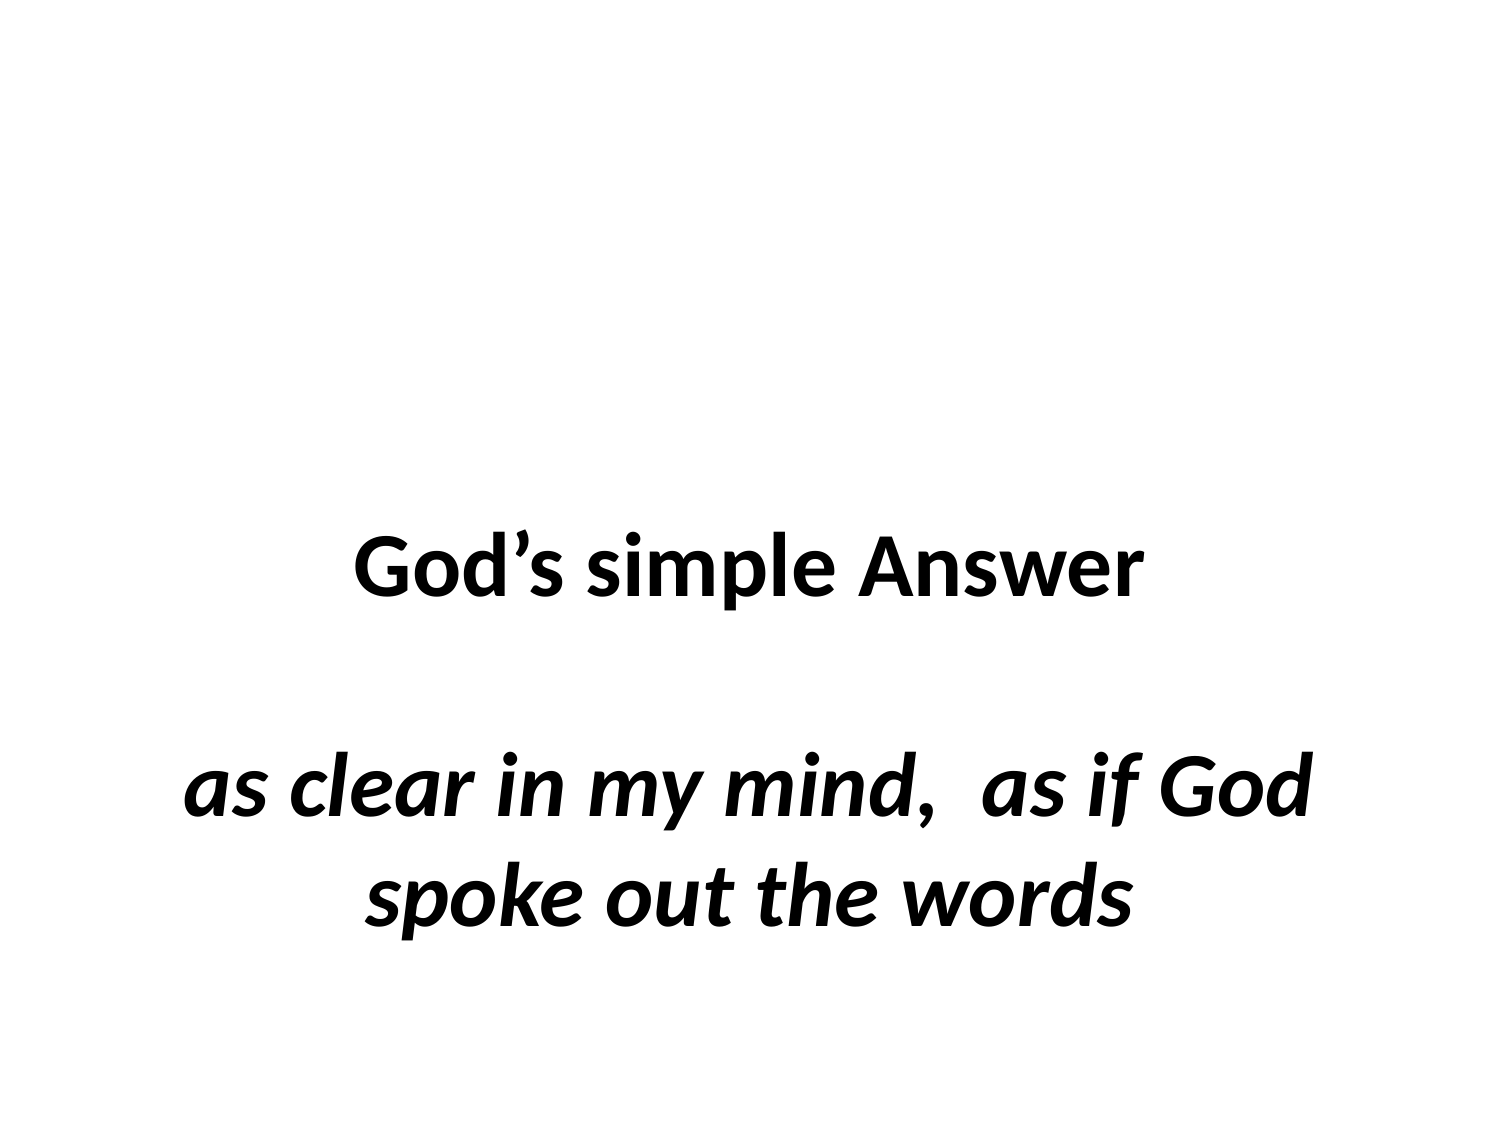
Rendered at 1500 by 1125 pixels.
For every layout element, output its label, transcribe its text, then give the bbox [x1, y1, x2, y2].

title God’s simple Answer as clear in my mind, as if God spoke out the words [75, 399, 1425, 1050]
